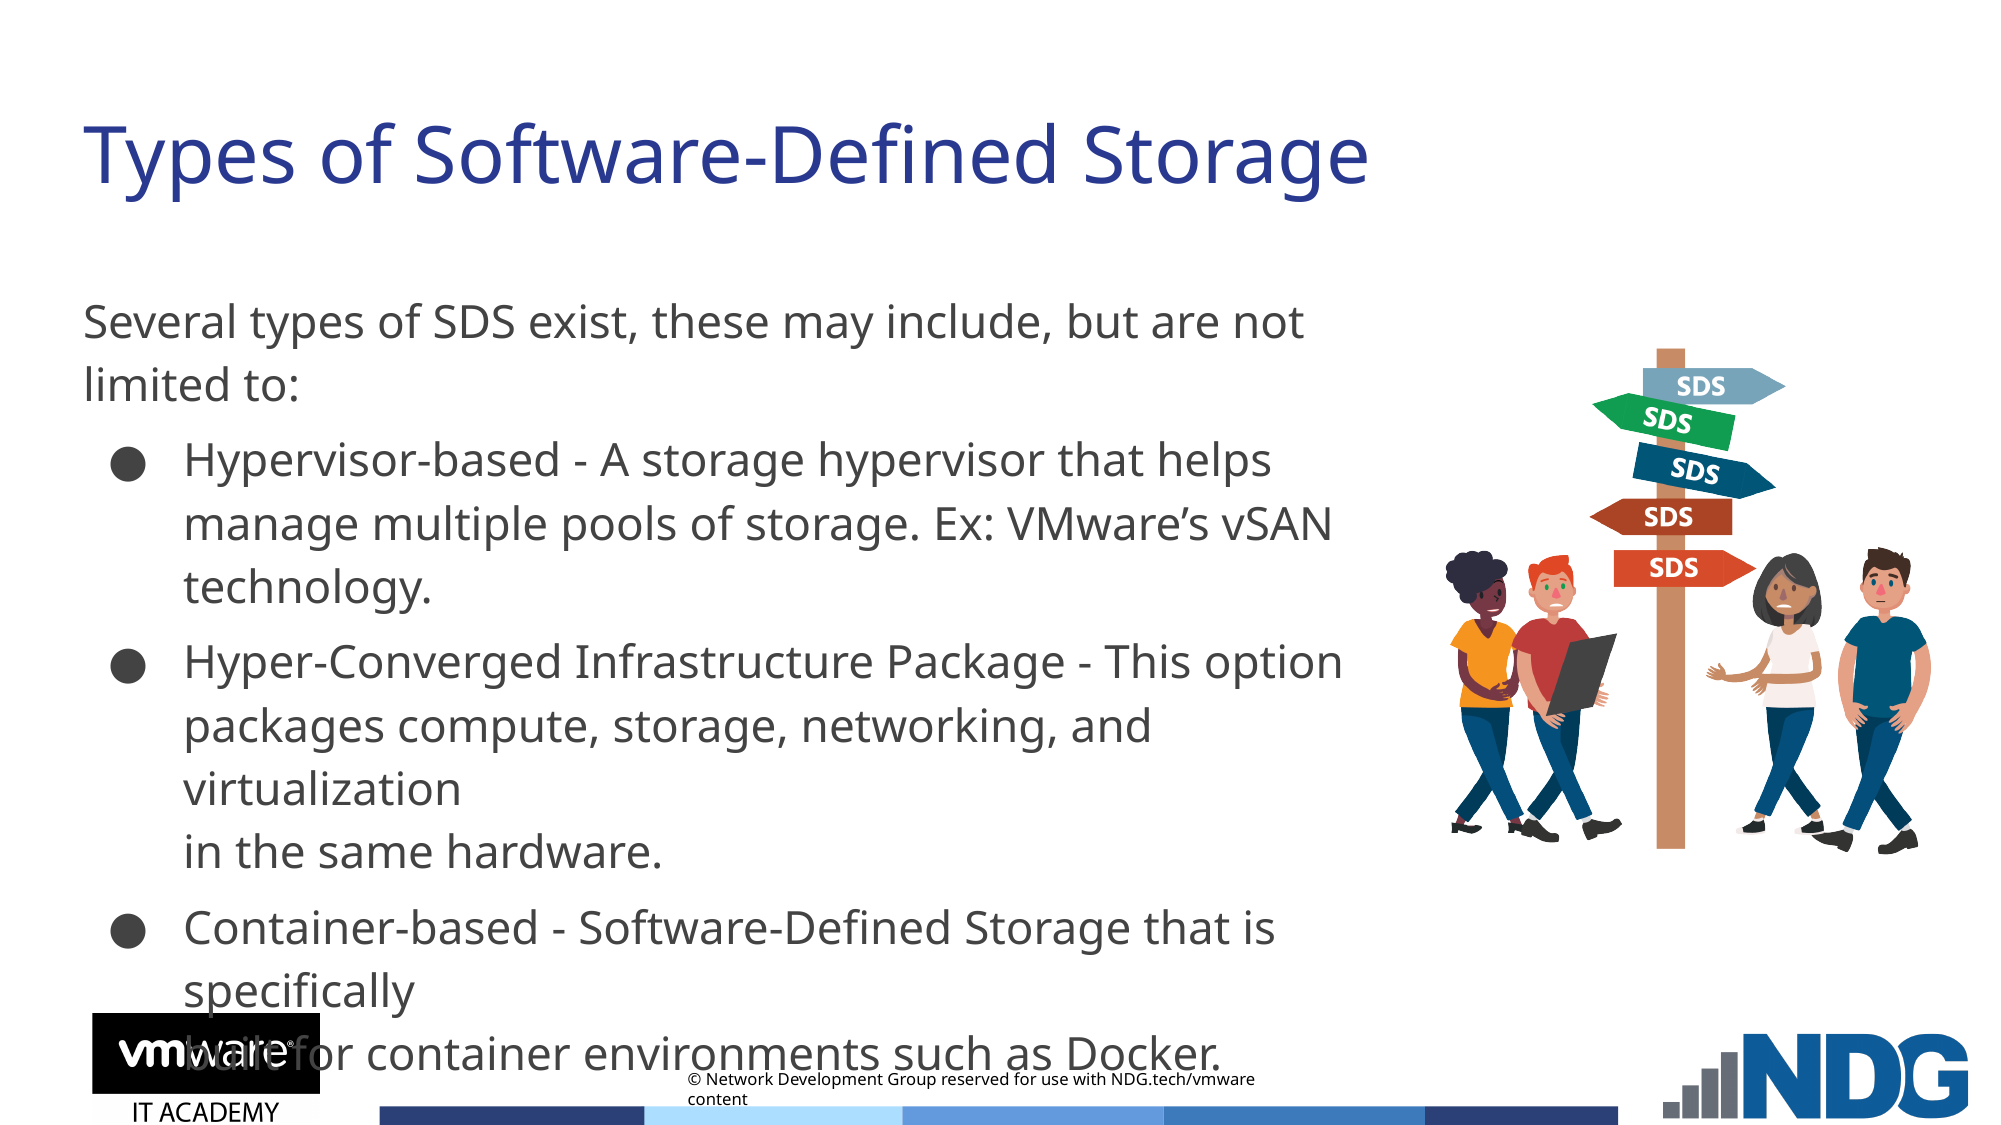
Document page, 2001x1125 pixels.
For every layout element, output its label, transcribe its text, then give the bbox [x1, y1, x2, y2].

picture [92, 1013, 320, 1125]
picture [1648, 1026, 1984, 1125]
title Types of Software-Defined Storage [68, 89, 1932, 223]
picture [1436, 338, 1954, 857]
list Several types of SDS exist, these may include, but are not limited to: Hypervisor-based - A storage hypervisor that helps manage multiple pools of storage. Ex: VMware’s vSAN technology. Hyper-Converged Infrastructure Package - This option packages compute, storage, networking, and virtualization in the same hardware. Container-based - Software-Defined Storage that is specifically built for container environments such as Docker. [68, 268, 1459, 1000]
